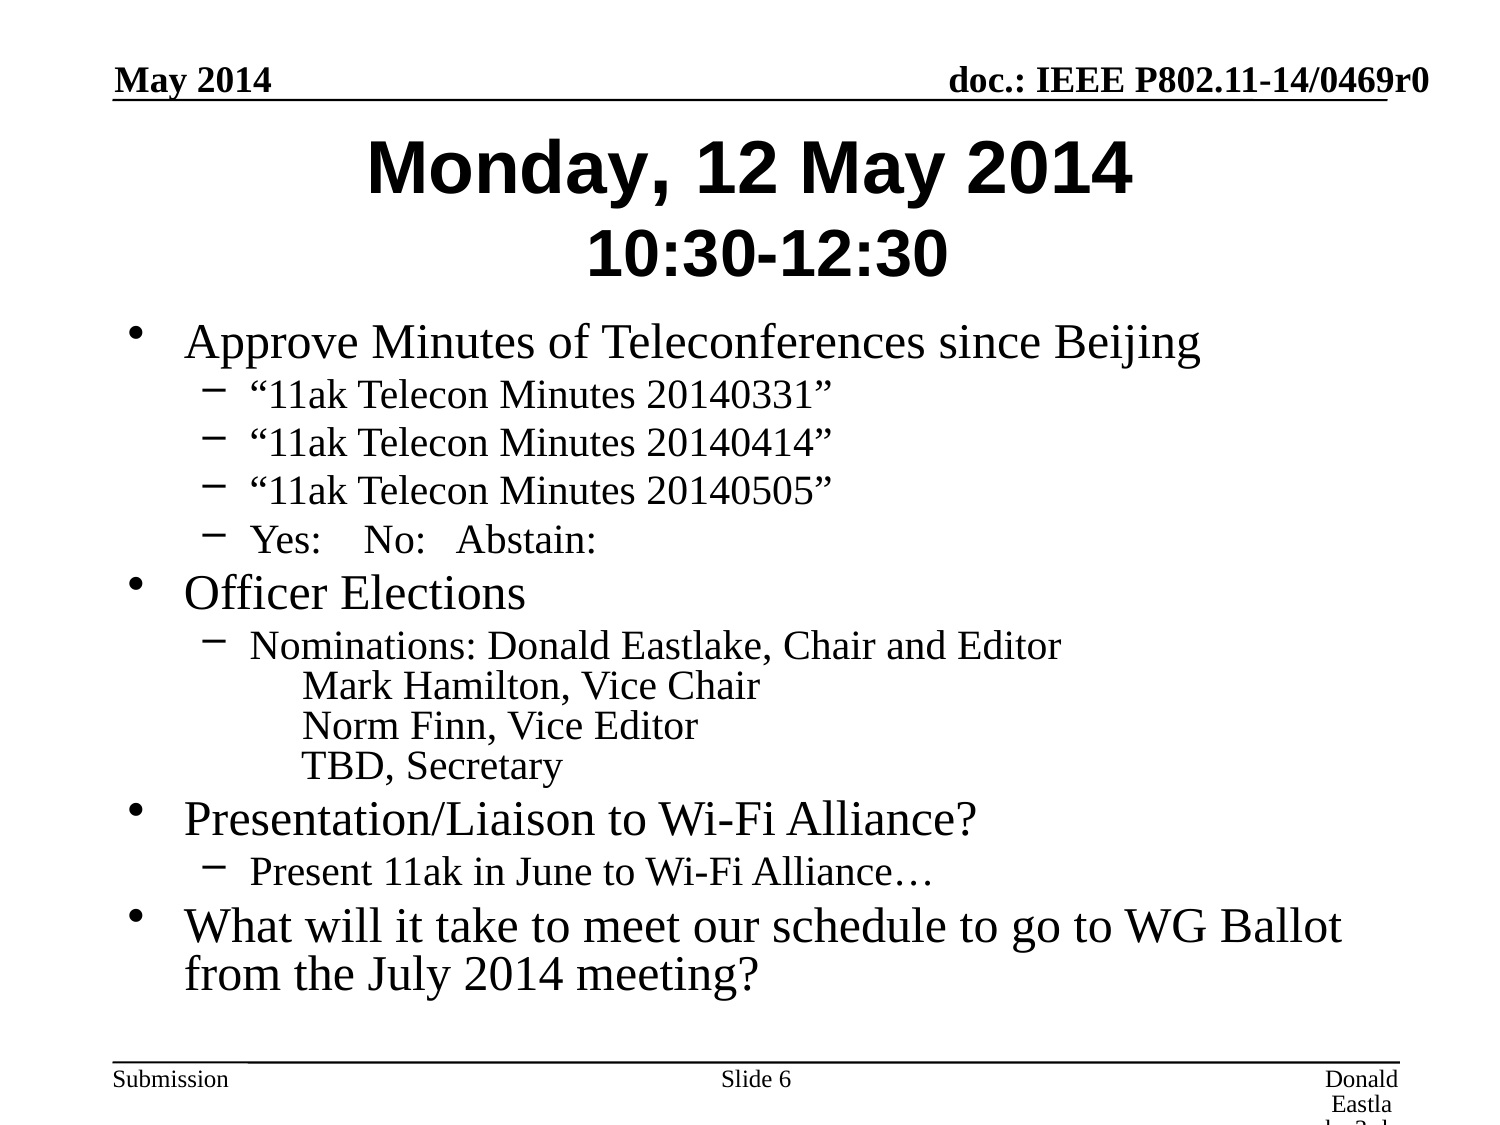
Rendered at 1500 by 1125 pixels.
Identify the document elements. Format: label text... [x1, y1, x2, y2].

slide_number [114, 54, 290, 100]
slide_number Slide 6 [712, 1063, 800, 1093]
title Monday, 12 May 2014 10:30-12:30 [112, 112, 1388, 288]
list Approve Minutes of Teleconferences since Beijing “11ak Telecon Minutes 20140331” “11ak Telecon Minutes 20140414” “11ak Telecon Minutes 20140505” Yes: No: Abstain: Officer Elections Nominations: Donald Eastlake, Chair and Editor Mark Hamilton, Vice Chair Norm Finn, Vice Editor TBD, Secretary Presentation/Liaison to Wi-Fi Alliance? Present 11ak in June to Wi-Fi Alliance… What will it take to meet our schedule to go to WG Ballot from the July 2014 meeting? [112, 312, 1413, 1063]
footer Donald Eastlake 3rd, Huawei Technologies [1325, 1063, 1402, 1093]
